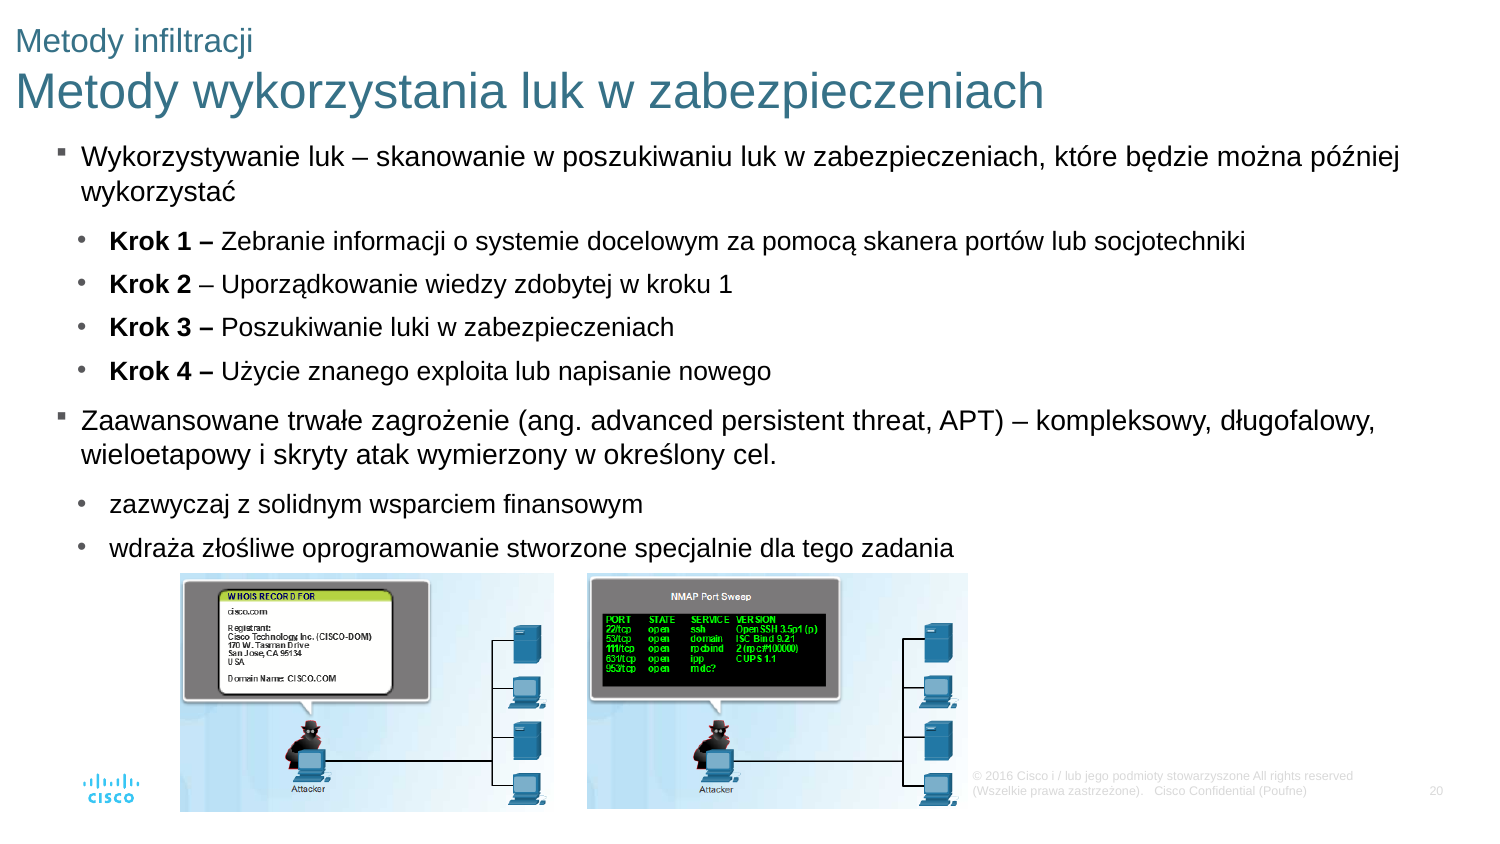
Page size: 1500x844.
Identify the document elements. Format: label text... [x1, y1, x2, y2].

list Wykorzystywanie luk – skanowanie w poszukiwaniu luk w zabezpieczeniach, które będzie można później wykorzystać Krok 1 – Zebranie informacji o systemie docelowym za pomocą skanera portów lub socjotechniki Krok 2 – Uporządkowanie wiedzy zdobytej w kroku 1 Krok 3 – Poszukiwanie luki w zabezpieczeniach Krok 4 – Użycie znanego exploita lub napisanie nowego Zaawansowane trwałe zagrożenie (ang. advanced persistent threat, APT) – kompleksowy, długofalowy, wieloetapowy i skryty atak wymierzony w określony cel. zazwyczaj z solidnym wsparciem finansowym wdraża złośliwe oprogramowanie stworzone specjalnie dla tego zadania [40, 131, 1494, 574]
picture [180, 573, 554, 812]
title Metody infiltracji Metody wykorzystania luk w zabezpieczeniach [0, 6, 1500, 131]
picture [587, 573, 969, 810]
